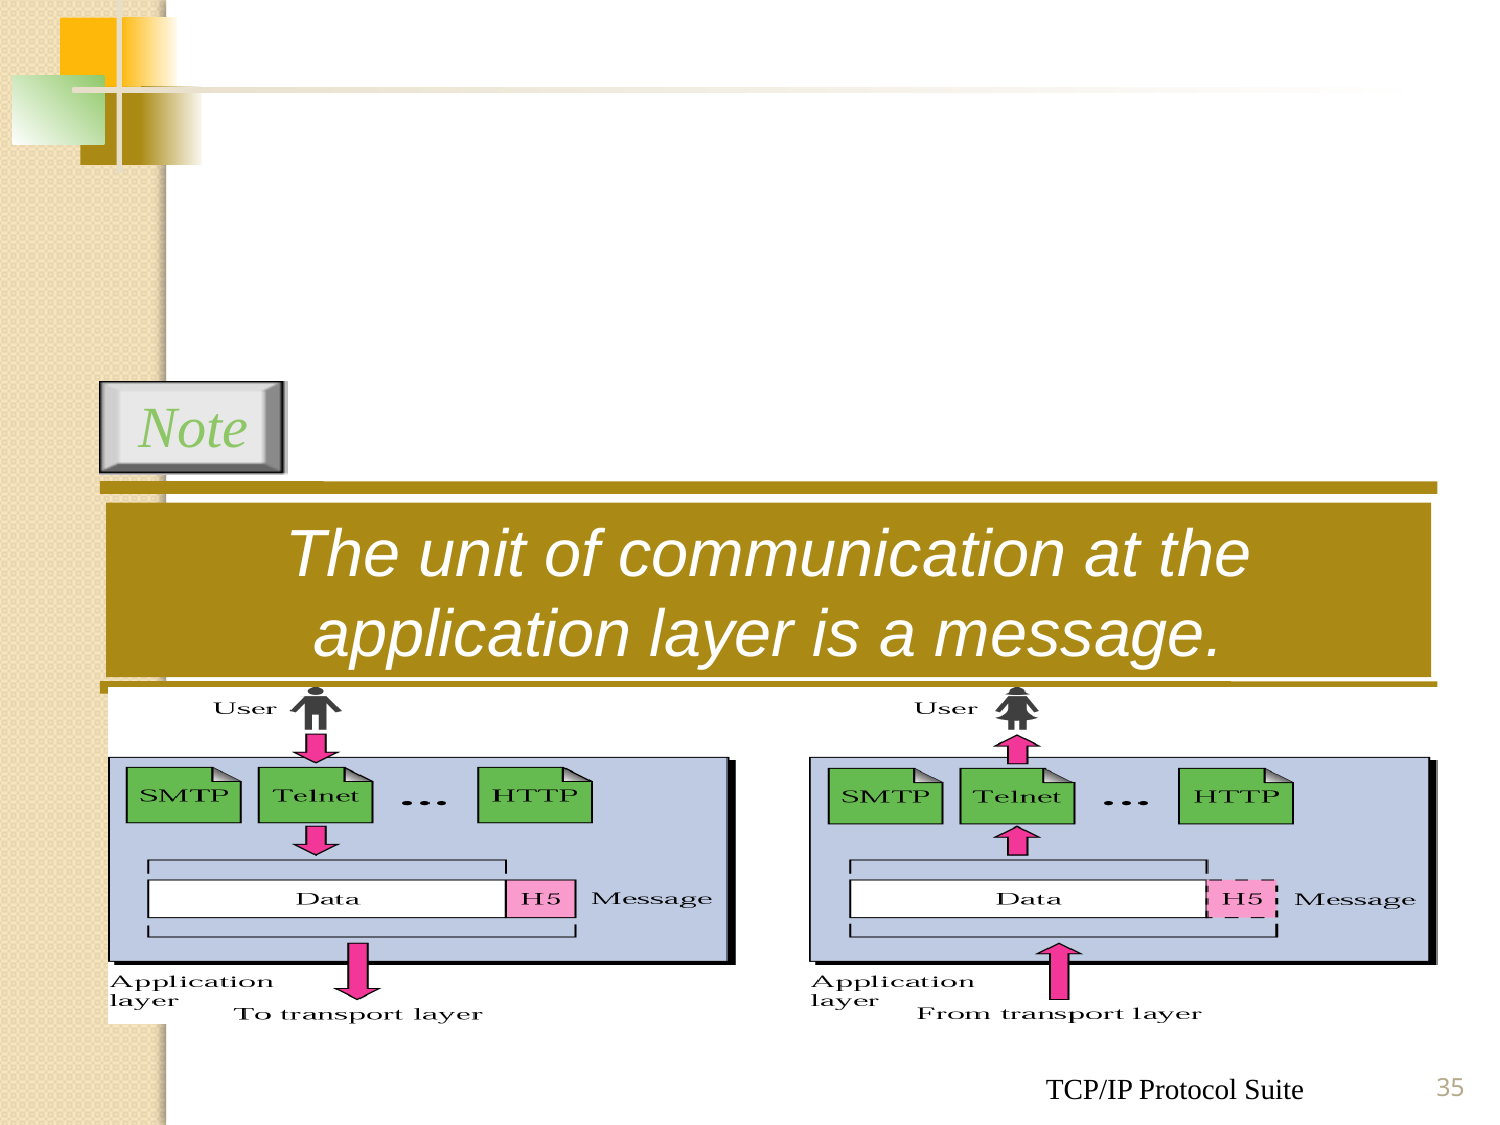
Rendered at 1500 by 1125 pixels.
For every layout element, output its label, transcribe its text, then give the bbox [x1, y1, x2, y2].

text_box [99, 381, 288, 476]
footer TCP/IP Protocol Suite [937, 1035, 1413, 1113]
slide_number 35 [1413, 1034, 1488, 1113]
text_box [116, 93, 122, 173]
text_box [80, 93, 116, 165]
text_box [122, 17, 177, 86]
text_box The unit of communication at the application layer is a message. [106, 502, 1432, 678]
text_box [60, 17, 116, 86]
text_box [122, 93, 141, 165]
picture [108, 687, 1438, 1024]
text_box [12, 75, 105, 145]
text_box [141, 93, 202, 165]
text_box [116, 0, 122, 87]
text_box [72, 87, 1423, 93]
